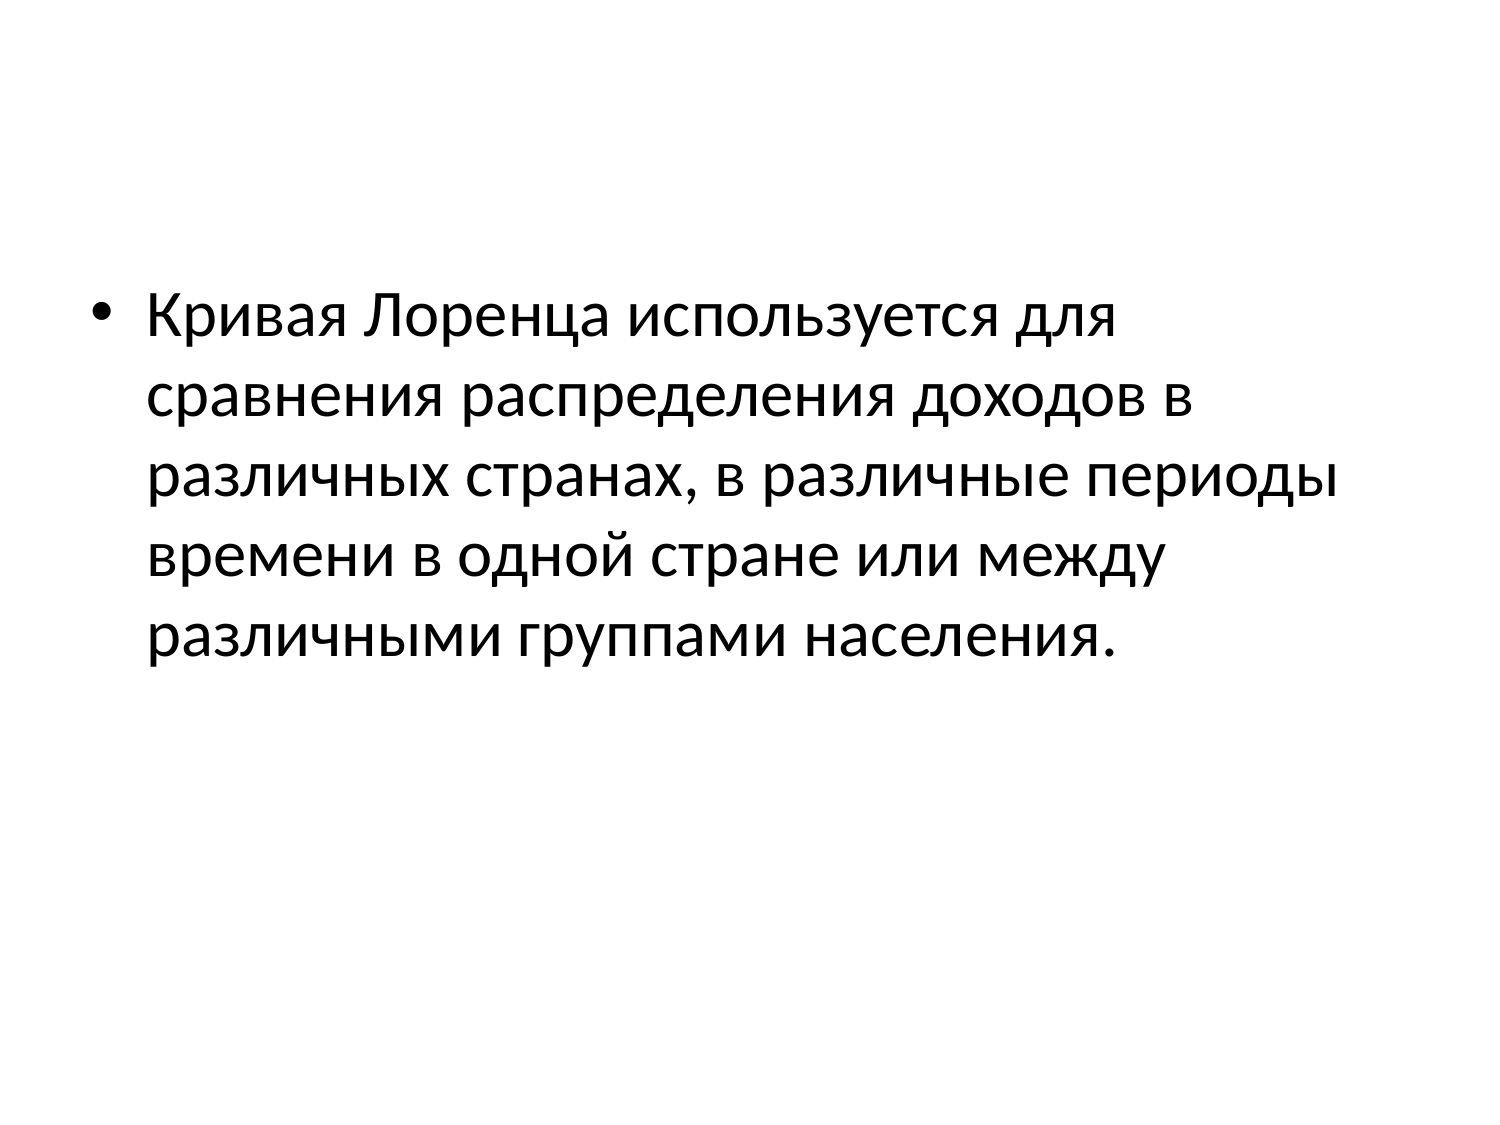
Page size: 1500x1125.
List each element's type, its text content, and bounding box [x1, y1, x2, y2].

list Кривая Лоренца используется для сравнения распределения доходов в различных странах, в различные периоды времени в одной стране или между различными группами населения. [75, 262, 1425, 1005]
